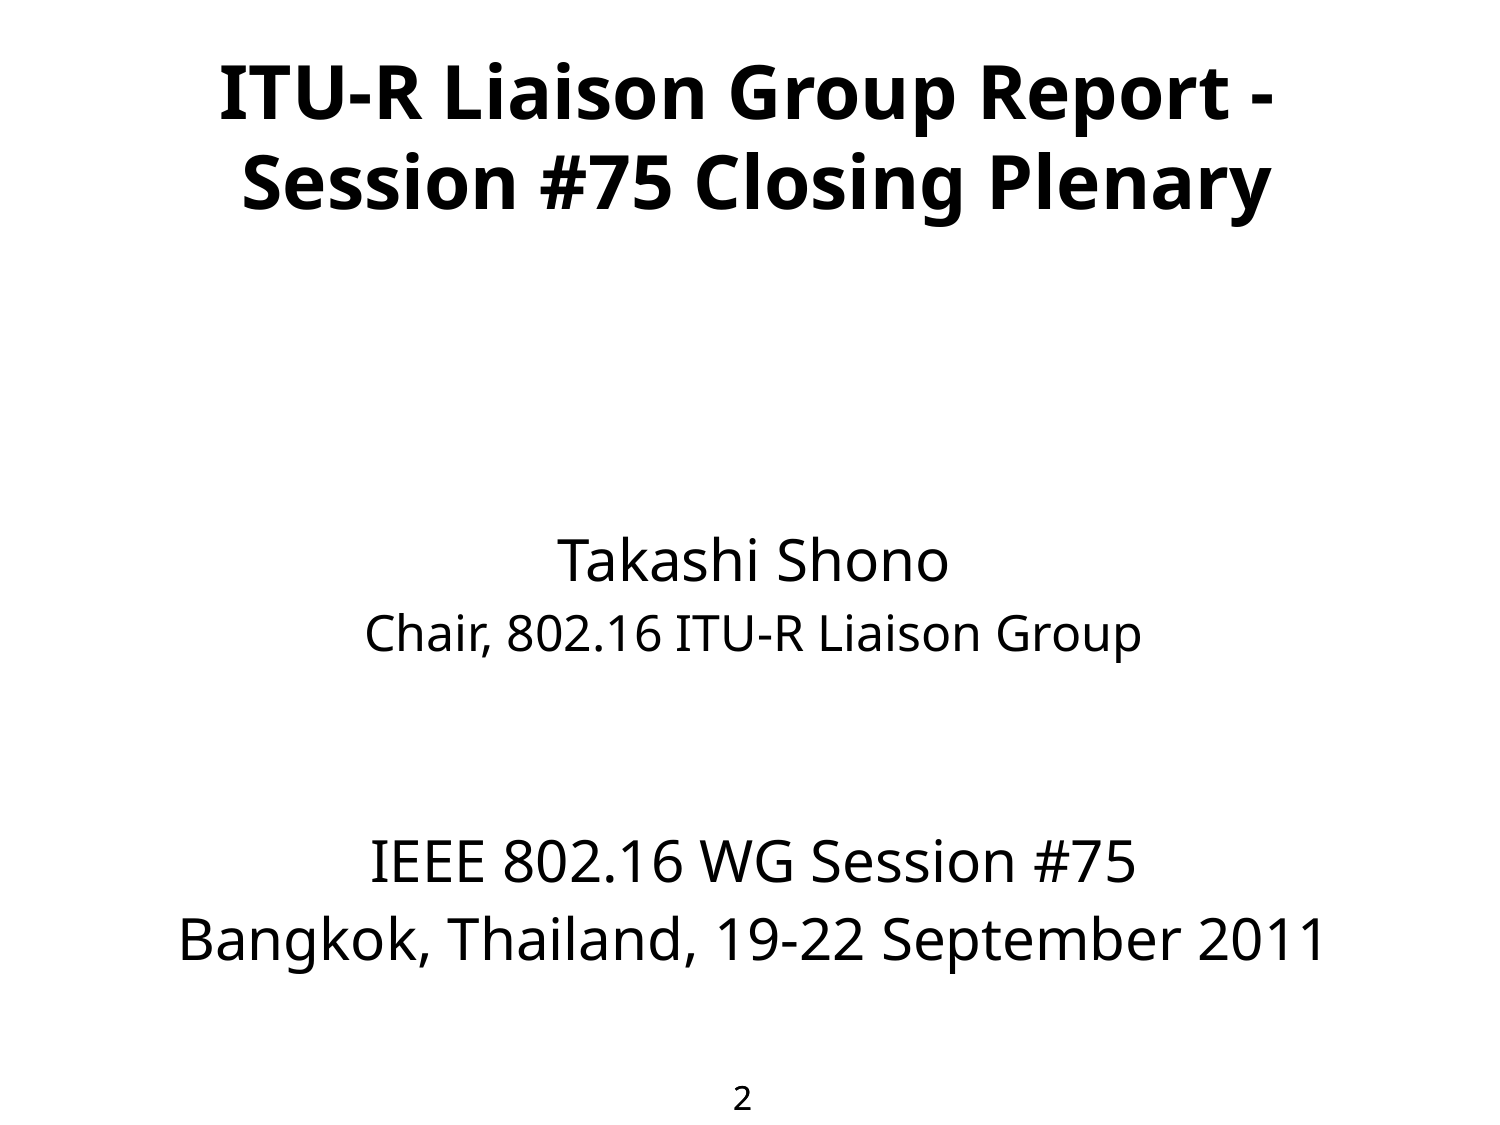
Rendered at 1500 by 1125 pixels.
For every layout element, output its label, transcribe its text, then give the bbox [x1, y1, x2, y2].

list Takashi Shono Chair, 802.16 ITU-R Liaison Group IEEE 802.16 WG Session #75 Bangkok, Thailand, 19-22 September 2011 [75, 206, 1425, 1069]
title ITU-R Liaison Group Report - Session #75 Closing Plenary [75, 36, 1425, 206]
